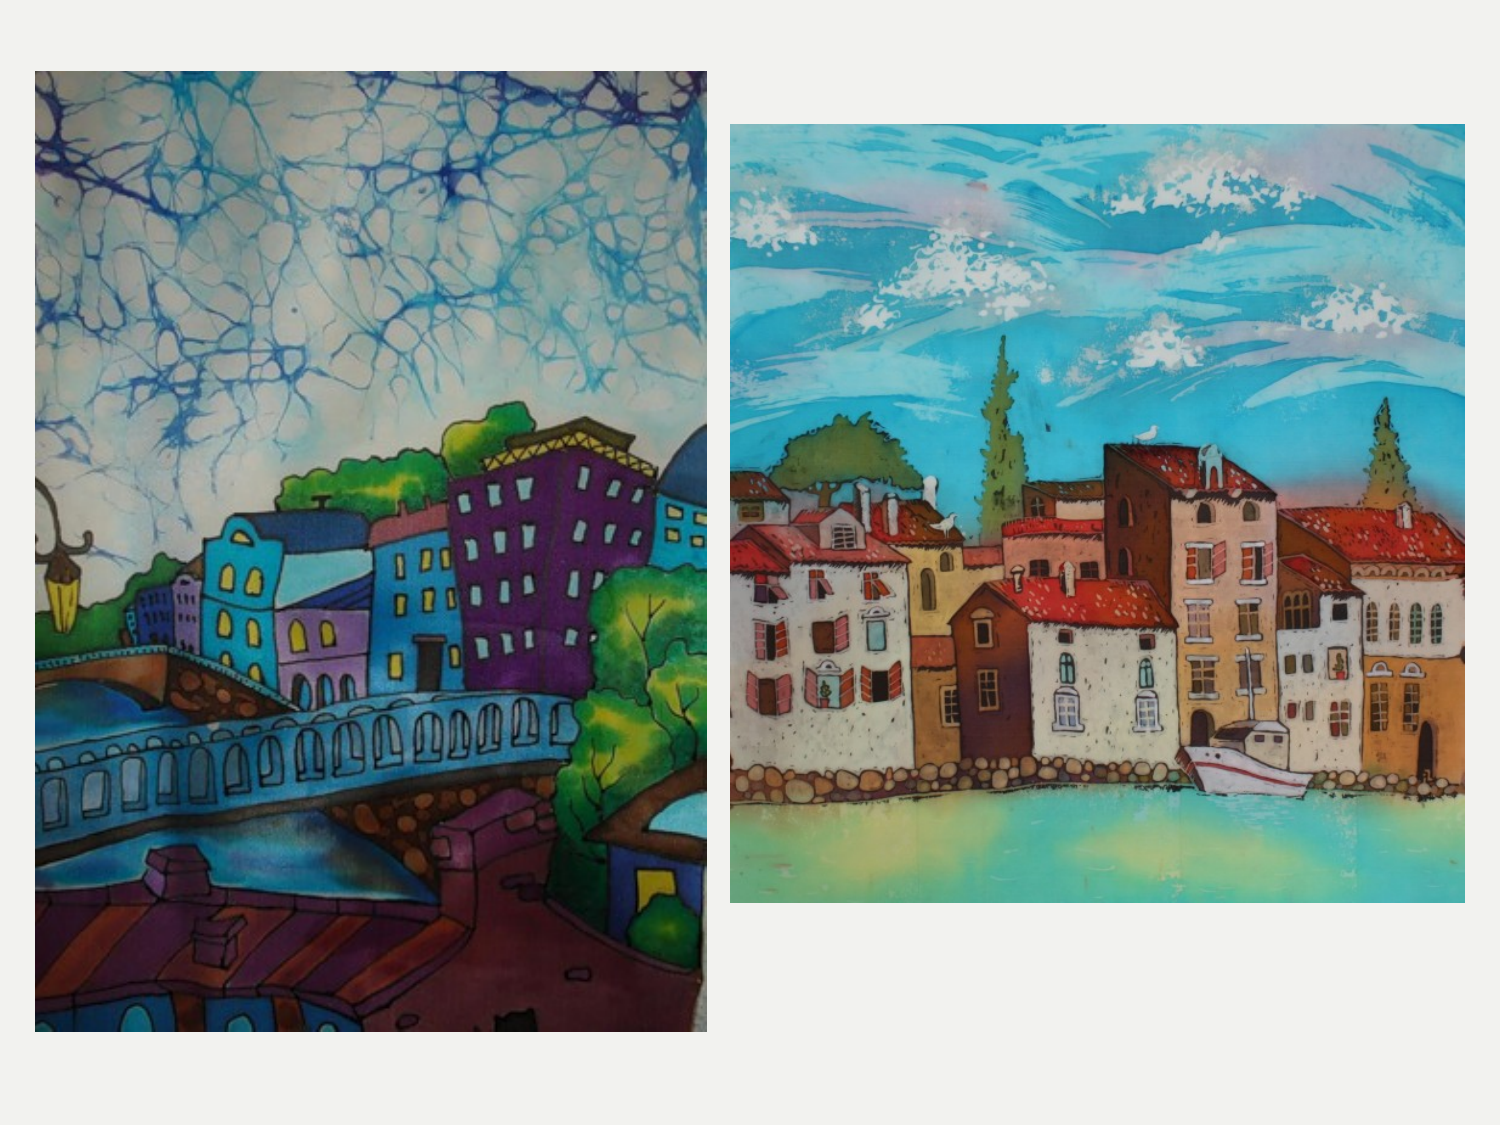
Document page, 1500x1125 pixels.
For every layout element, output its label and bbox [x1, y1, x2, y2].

picture [729, 124, 1466, 903]
picture [34, 71, 708, 1032]
